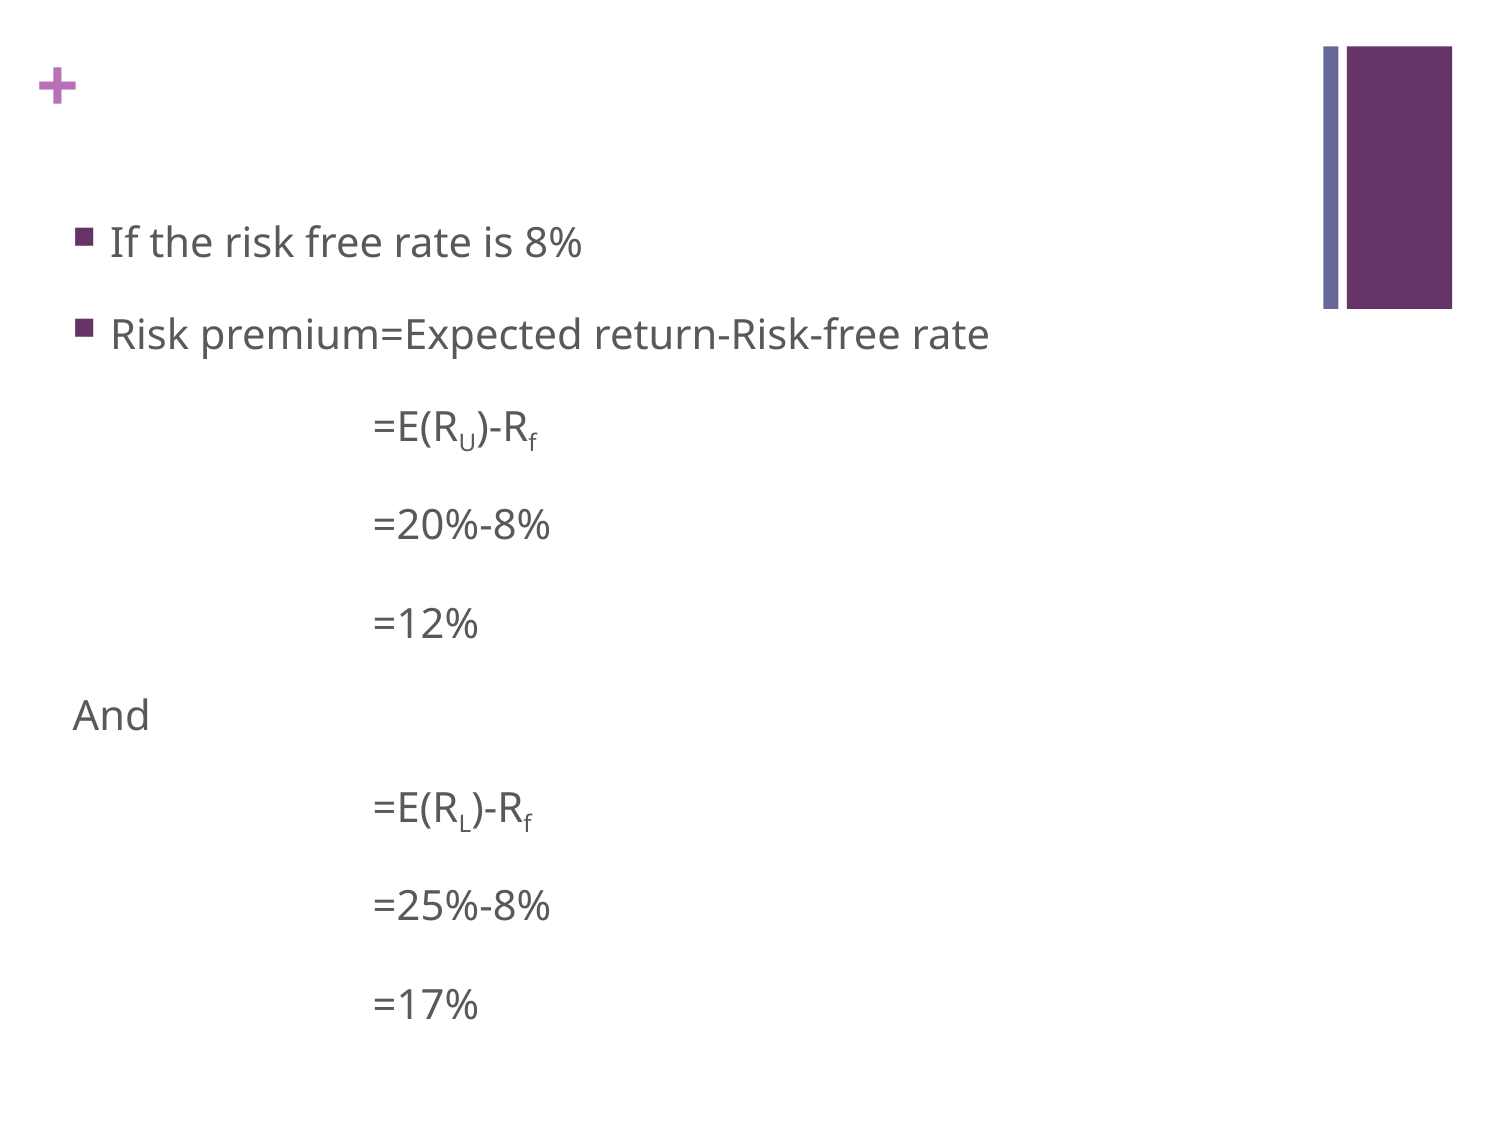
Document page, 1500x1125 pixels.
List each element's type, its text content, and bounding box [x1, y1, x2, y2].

list If the risk free rate is 8% Risk premium=Expected return-Risk-free rate =E(RU)-Rf =20%-8% =12% And =E(RL)-Rf =25%-8% =17% [57, 208, 1298, 1063]
